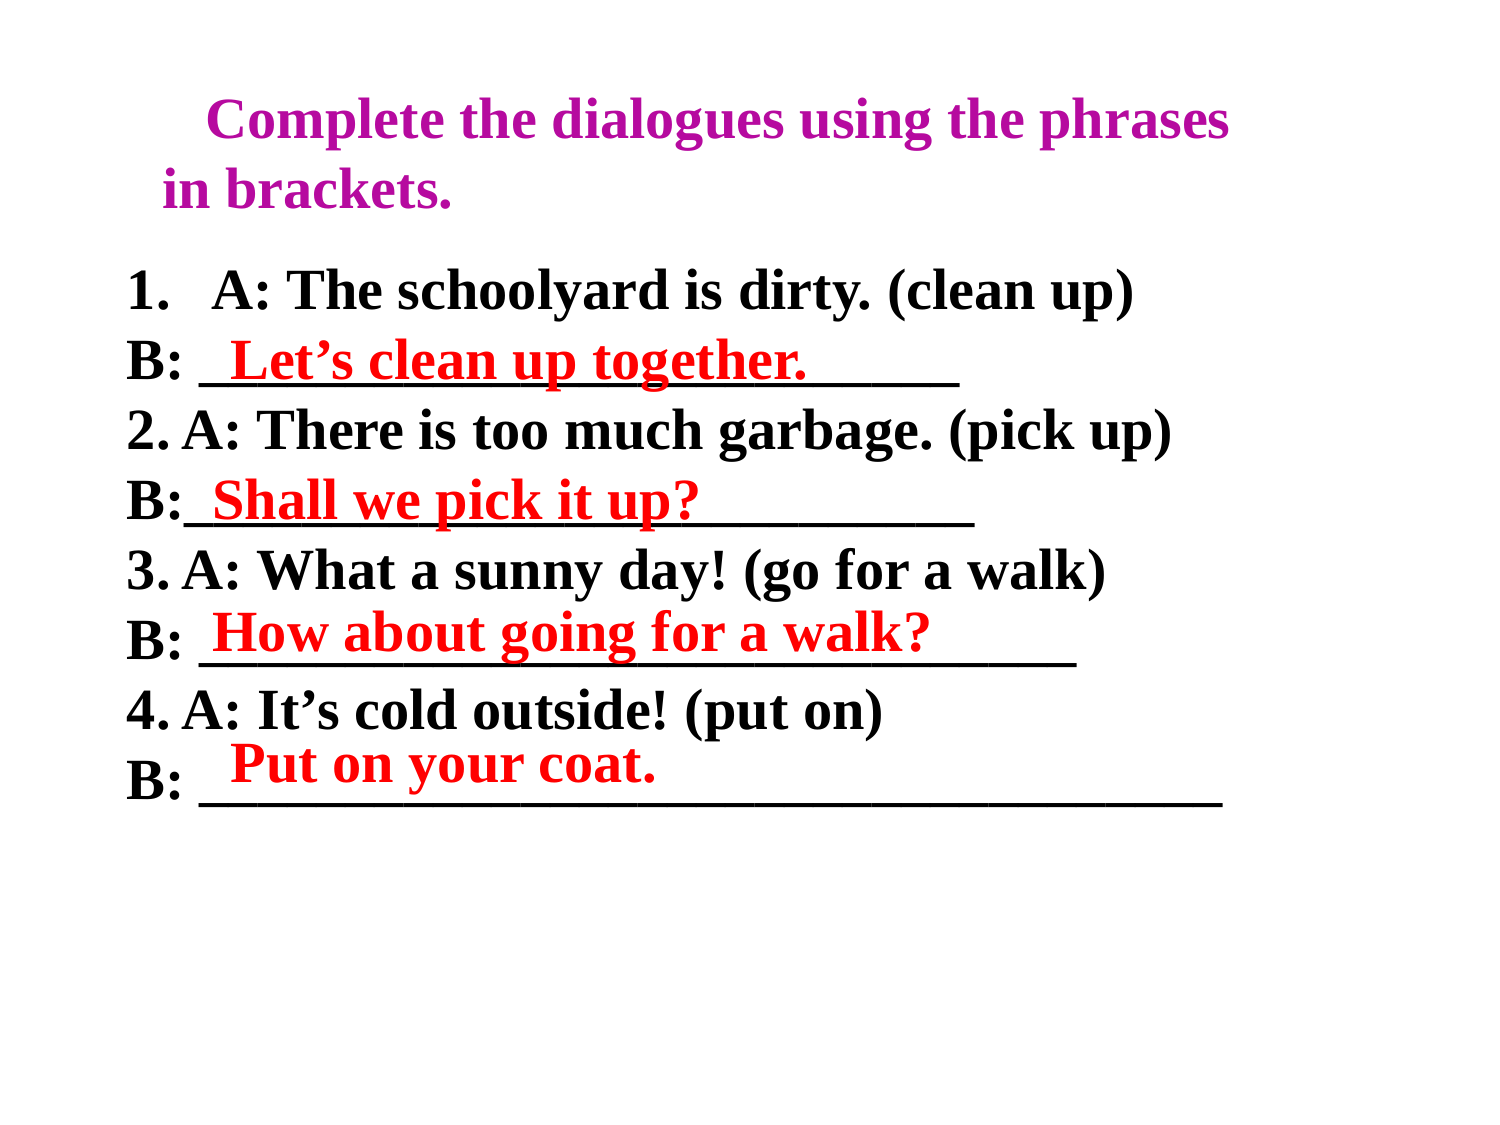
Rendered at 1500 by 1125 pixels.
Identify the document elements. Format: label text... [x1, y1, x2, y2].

text_box A: The schoolyard is dirty. (clean up) B: __________________________ 2. A: There is too much garbage. (pick up) B:___________________________ 3. A: What a sunny day! (go for a walk) B: ______________________________ 4. A: It’s cold outside! (put on) B: ___________________________________ [112, 243, 1344, 819]
text_box Complete the dialogues using the phrases in brackets. [147, 72, 1270, 228]
text_box Let’s clean up together. [215, 313, 836, 399]
text_box Put on your coat. [215, 716, 854, 802]
text_box Shall we pick it up? [197, 453, 967, 539]
text_box How about going for a walk? [197, 585, 999, 671]
